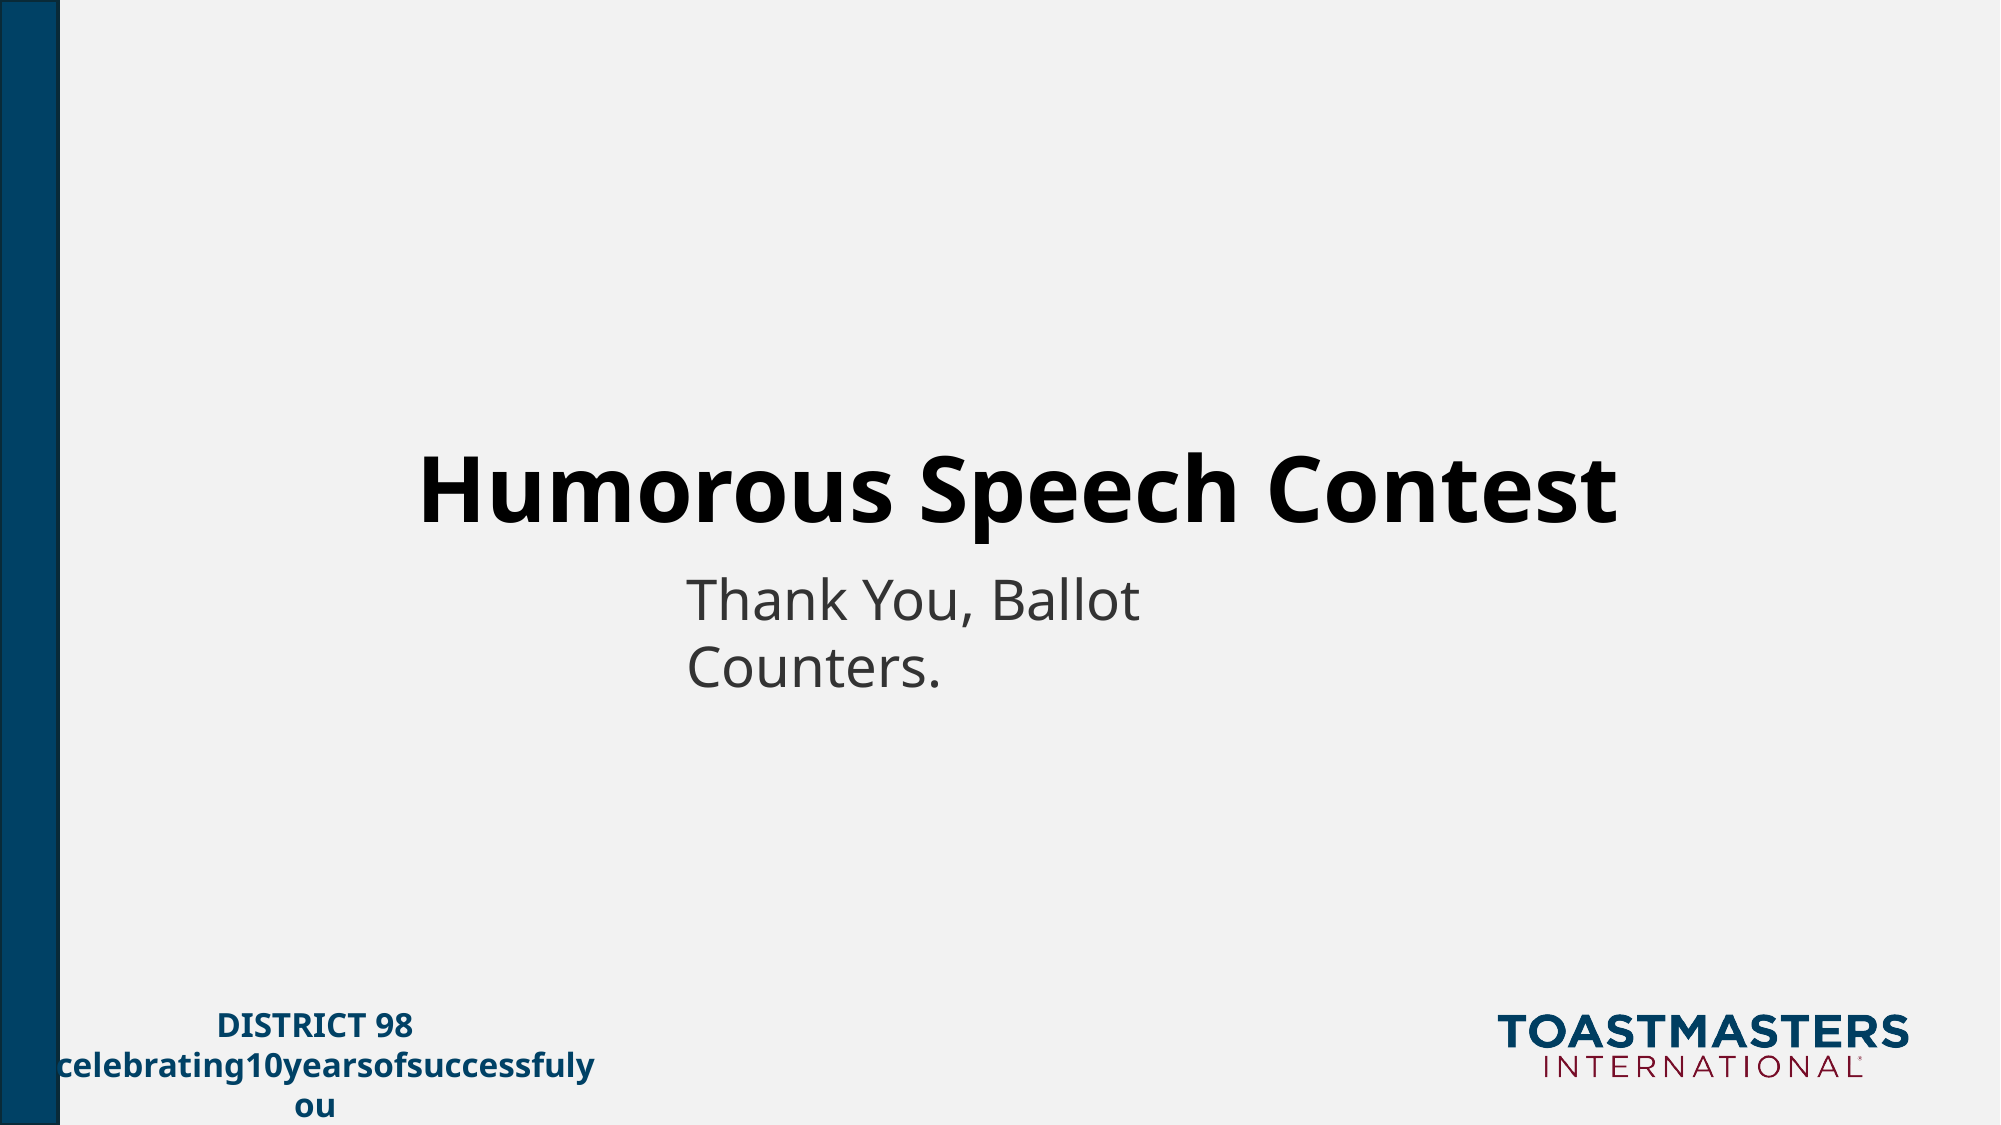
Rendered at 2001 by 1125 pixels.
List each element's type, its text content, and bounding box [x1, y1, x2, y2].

text_box [0, 0, 60, 1125]
picture [1383, 631, 2000, 1125]
title Humorous Speech Contest [114, 408, 1921, 578]
text_box Thank You, Ballot Counters. [684, 561, 1403, 699]
text_box DISTRICT 98 #celebrating10yearsofsuccessfulyou [10, 996, 620, 1125]
